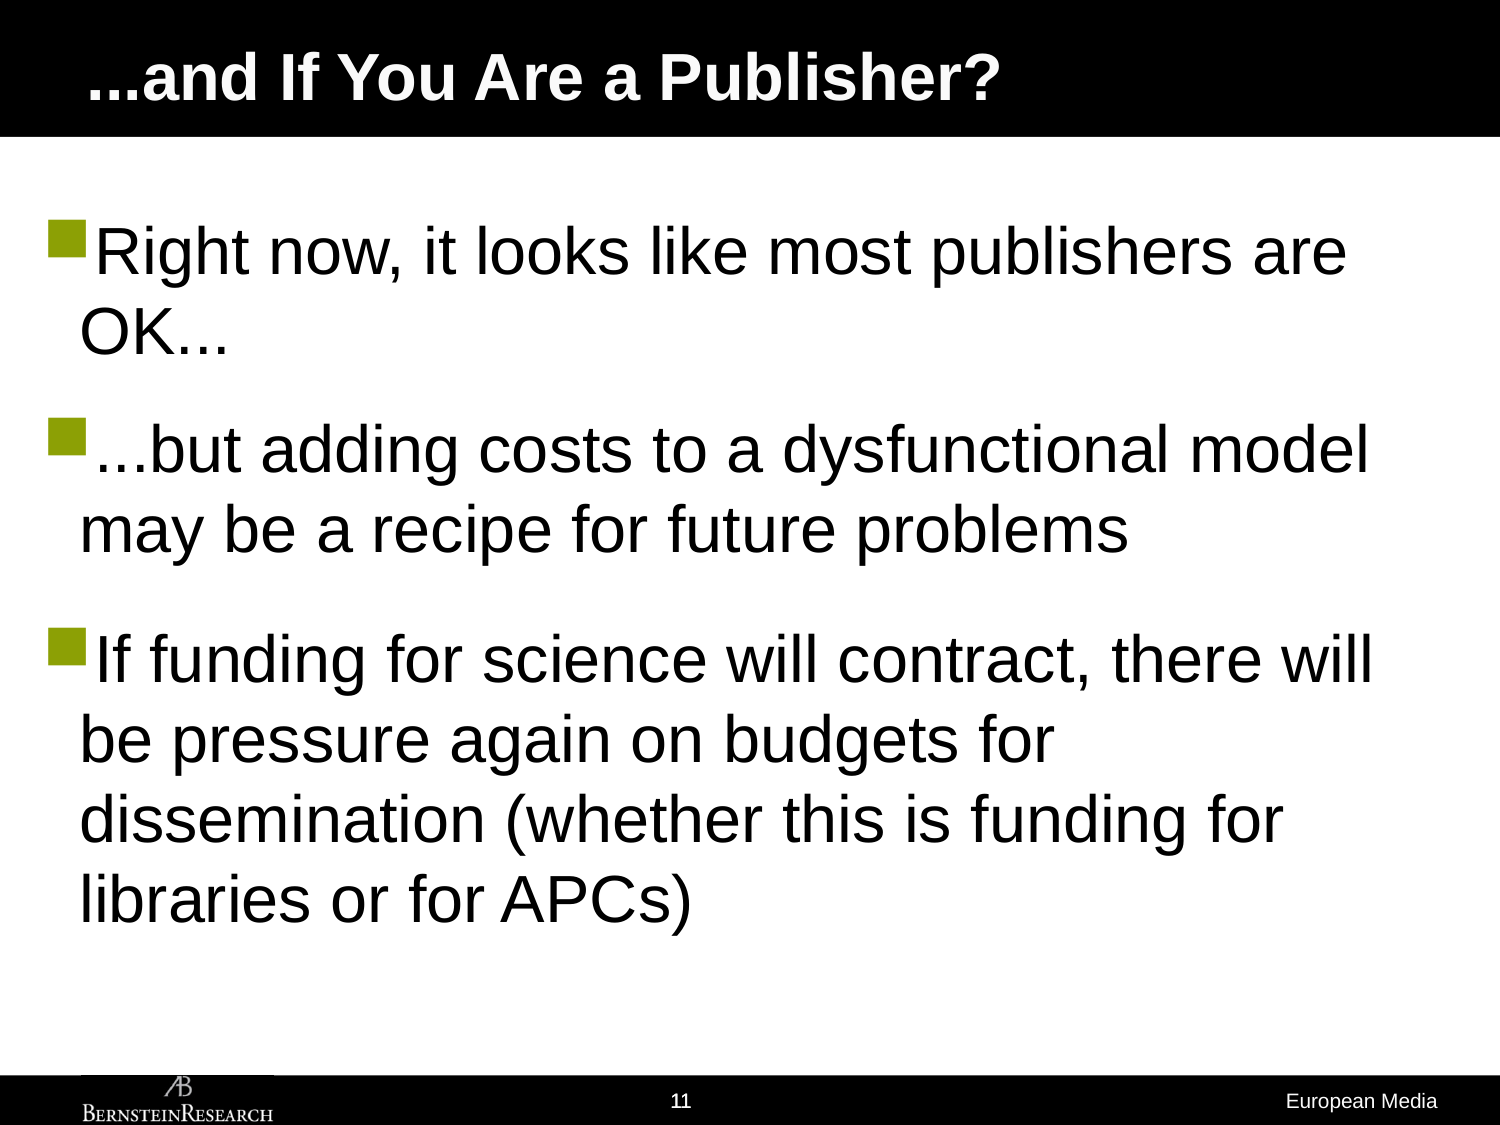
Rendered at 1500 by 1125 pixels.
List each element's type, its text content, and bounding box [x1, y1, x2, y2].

list Right now, it looks like most publishers are OK... ...but adding costs to a dysfunctional model may be a recipe for future problems If funding for science will contract, there will be pressure again on budgets for dissemination (whether this is funding for libraries or for APCs) [41, 207, 1459, 943]
text_box ...and If You Are a Publisher? [86, 39, 1451, 116]
picture [81, 1075, 274, 1122]
